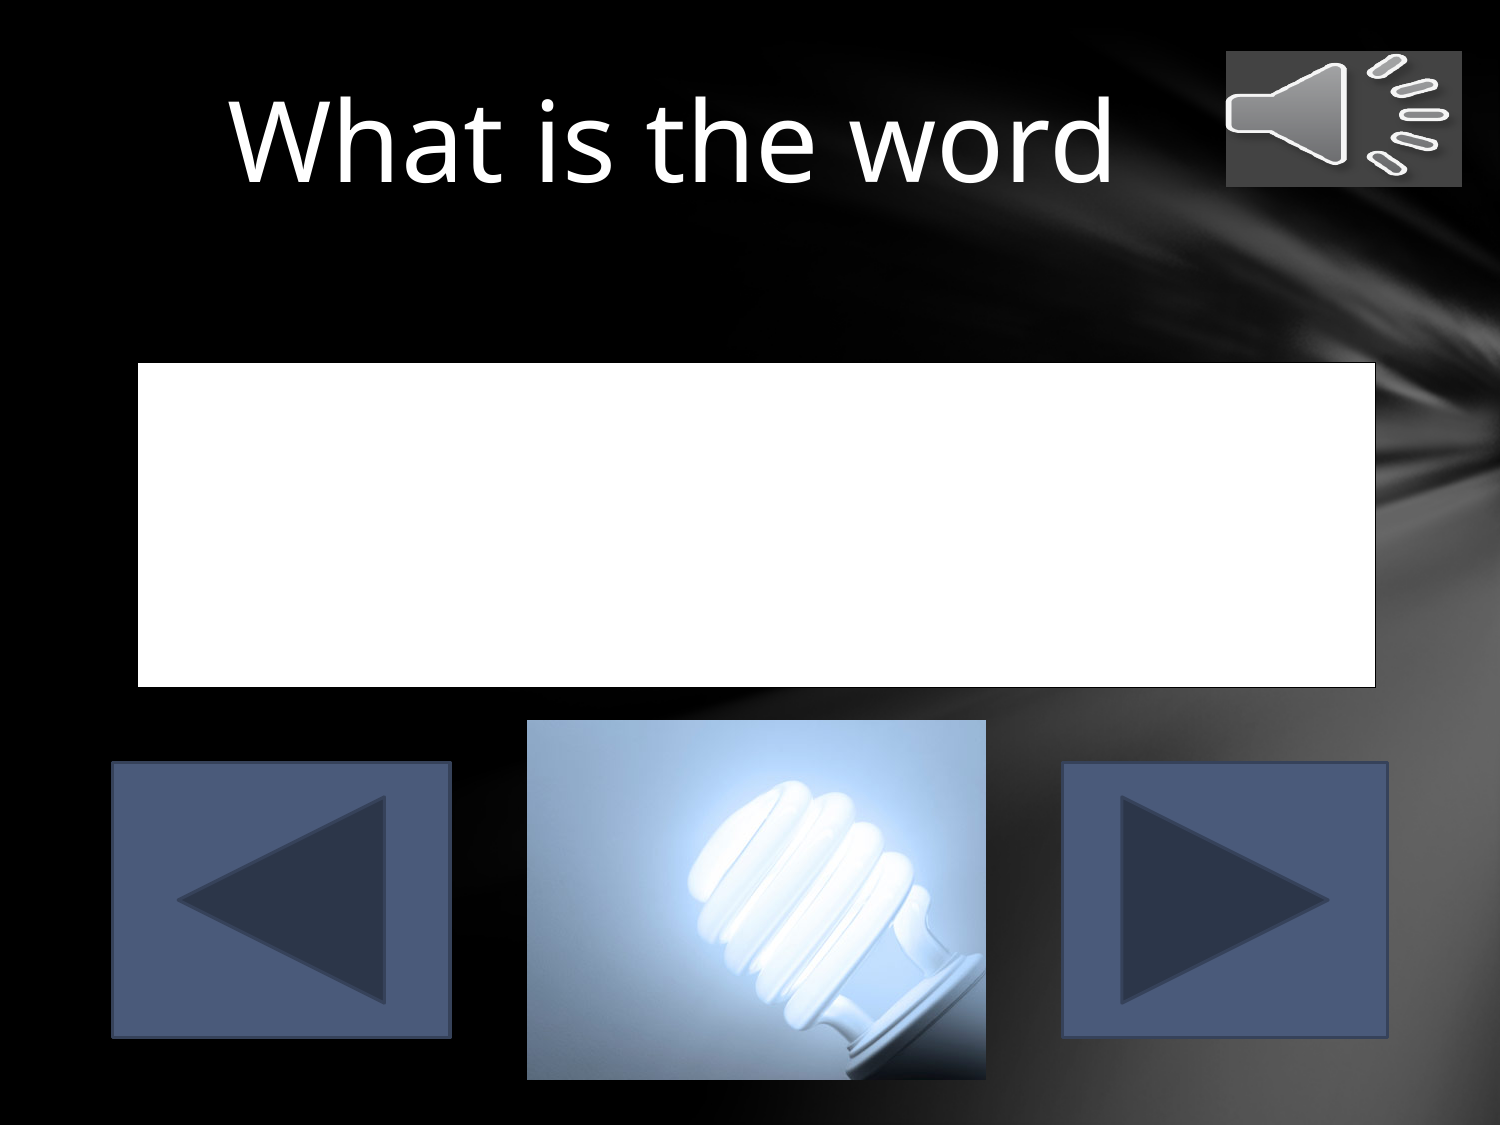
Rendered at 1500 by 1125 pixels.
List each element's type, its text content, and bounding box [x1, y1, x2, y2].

picture [526, 720, 986, 1080]
text_box [111, 761, 452, 1039]
picture [1224, 49, 1463, 188]
text_box [1061, 761, 1389, 1039]
title What is the word [57, 37, 1318, 213]
